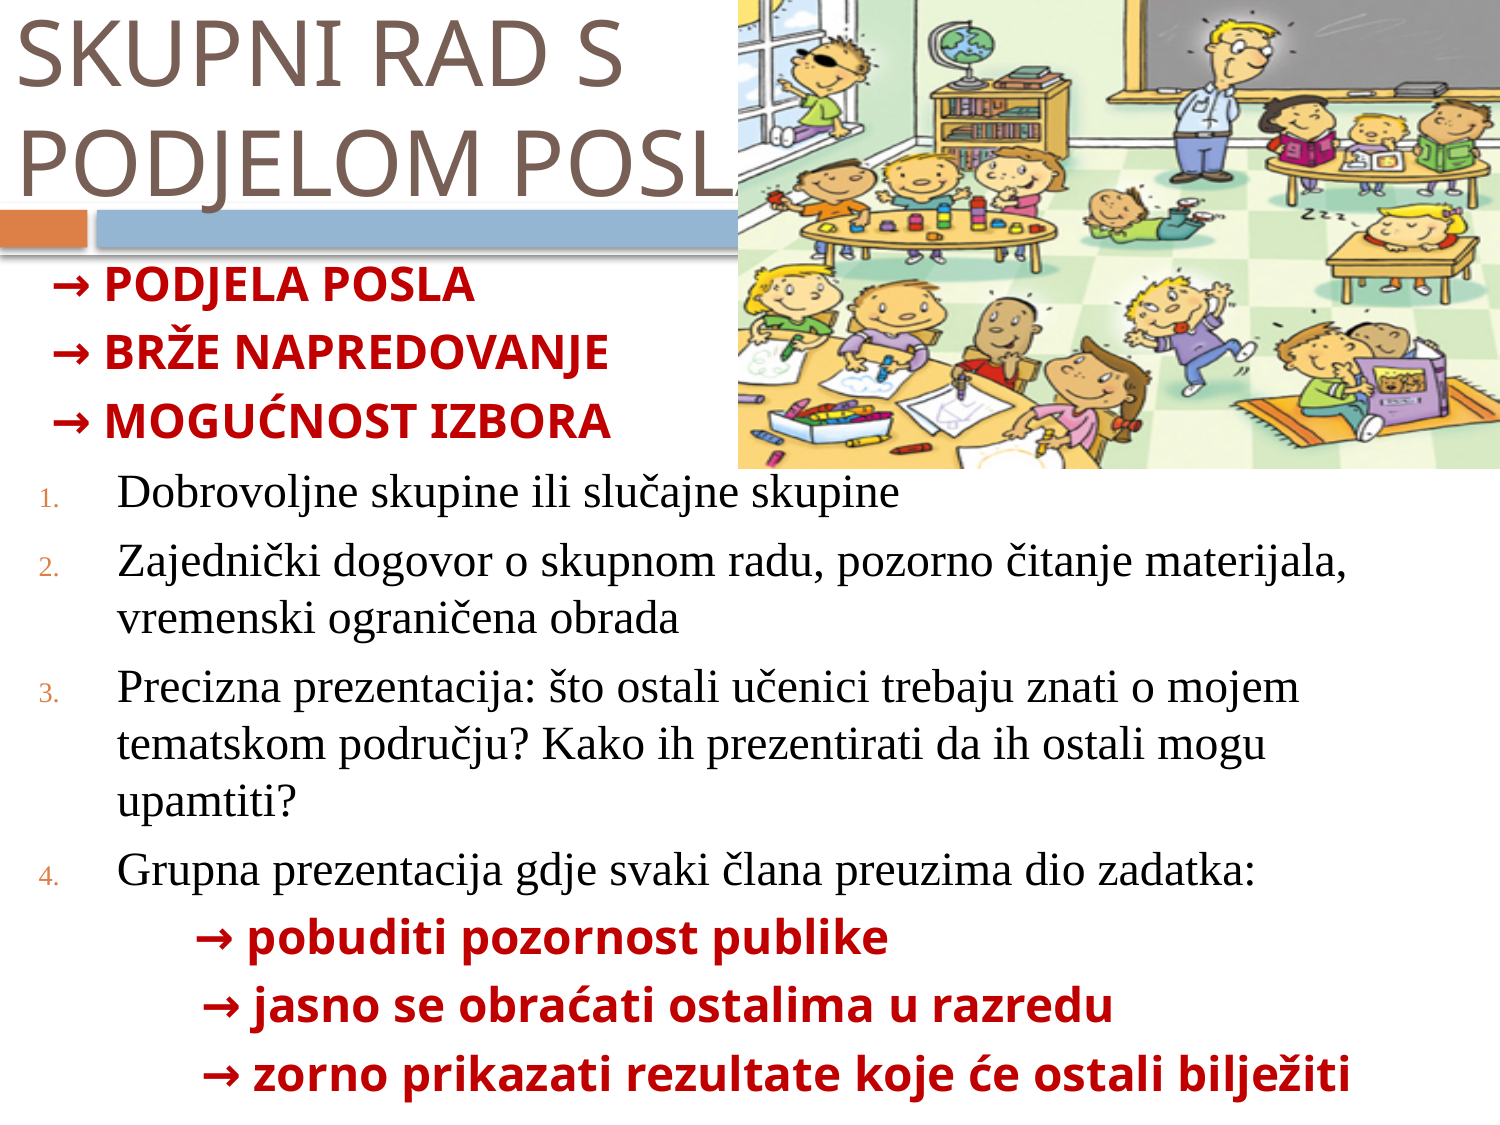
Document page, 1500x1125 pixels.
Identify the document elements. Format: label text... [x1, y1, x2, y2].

picture [737, 0, 1500, 469]
title SKUPNI RAD S PODJELOM POSLA [0, 23, 732, 187]
list → PODJELA POSLA → BRŽE NAPREDOVANJE → MOGUĆNOST IZBORA Dobrovoljne skupine ili slučajne skupine Zajednički dogovor o skupnom radu, pozorno čitanje materijala, vremenski ograničena obrada Precizna prezentacija: što ostali učenici trebaju znati o mojem tematskom području? Kako ih prezentirati da ih ostali mogu upamtiti? Grupna prezentacija gdje svaki člana preuzima dio zadatka: → pobuditi pozornost publike → jasno se obraćati ostalima u razredu → zorno prikazati rezultate koje će ostali bilježiti [23, 245, 1439, 1125]
